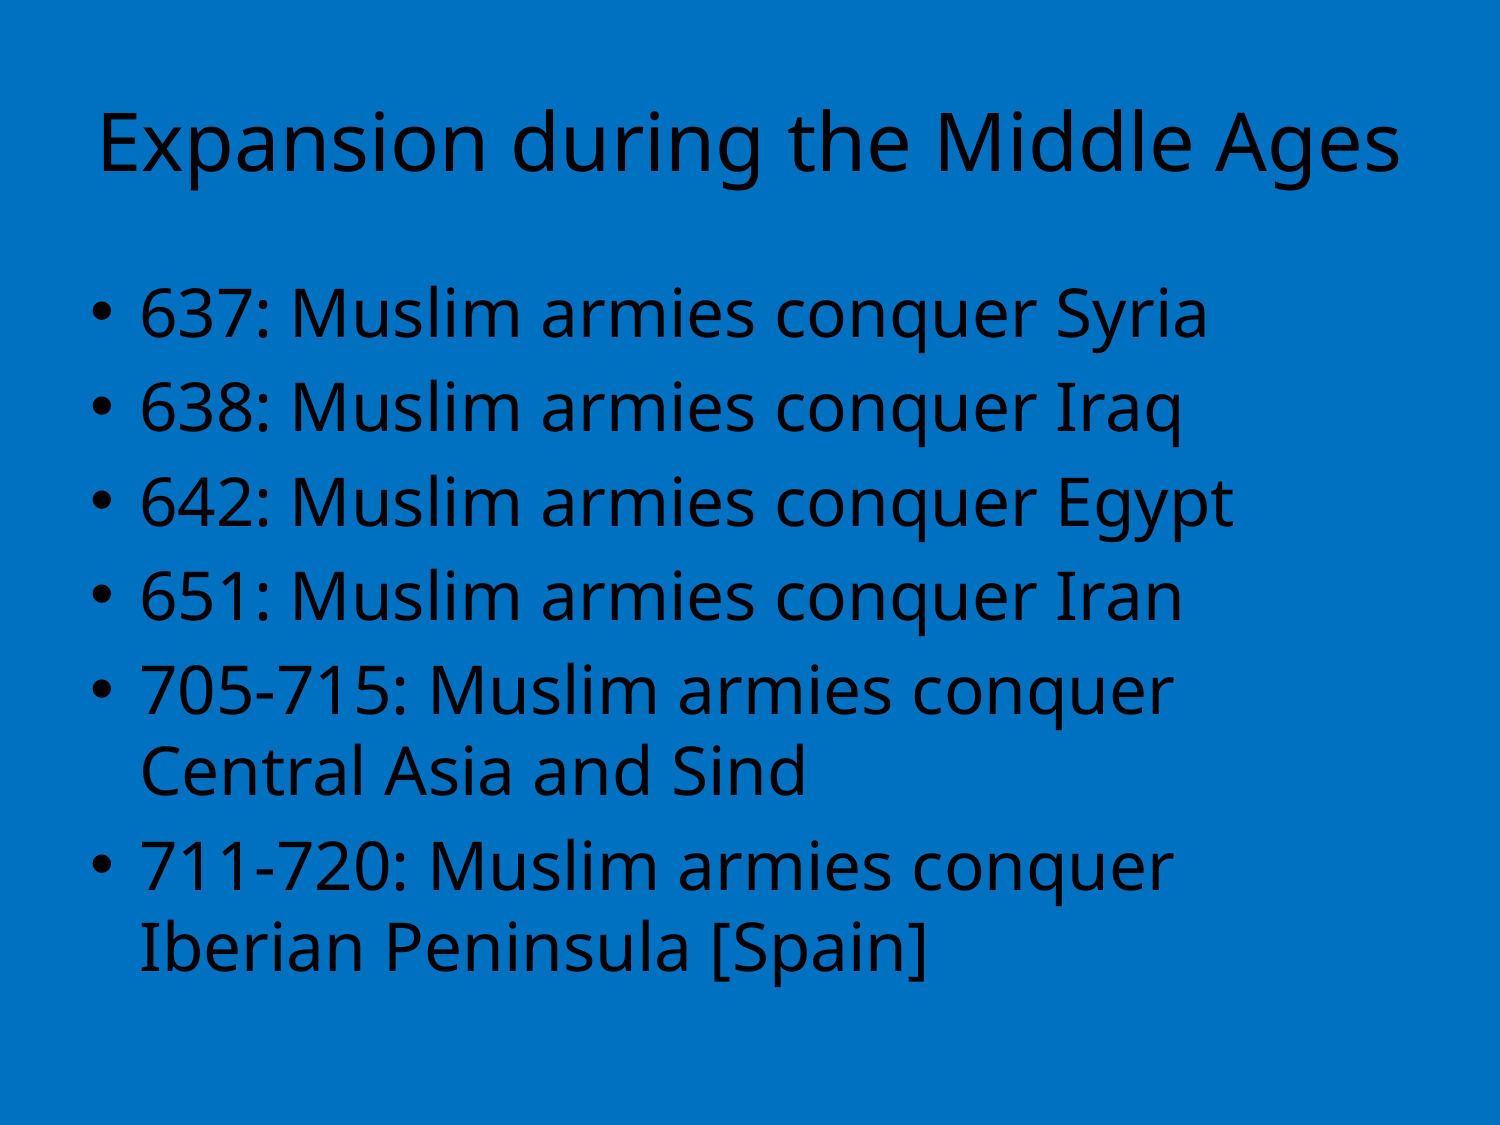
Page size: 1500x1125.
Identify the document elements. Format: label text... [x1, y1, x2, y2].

title Expansion during the Middle Ages [75, 45, 1425, 233]
list 637: Muslim armies conquer Syria 638: Muslim armies conquer Iraq 642: Muslim armies conquer Egypt 651: Muslim armies conquer Iran 705-715: Muslim armies conquer Central Asia and Sind 711-720: Muslim armies conquer Iberian Peninsula [Spain] [75, 262, 1425, 1005]
